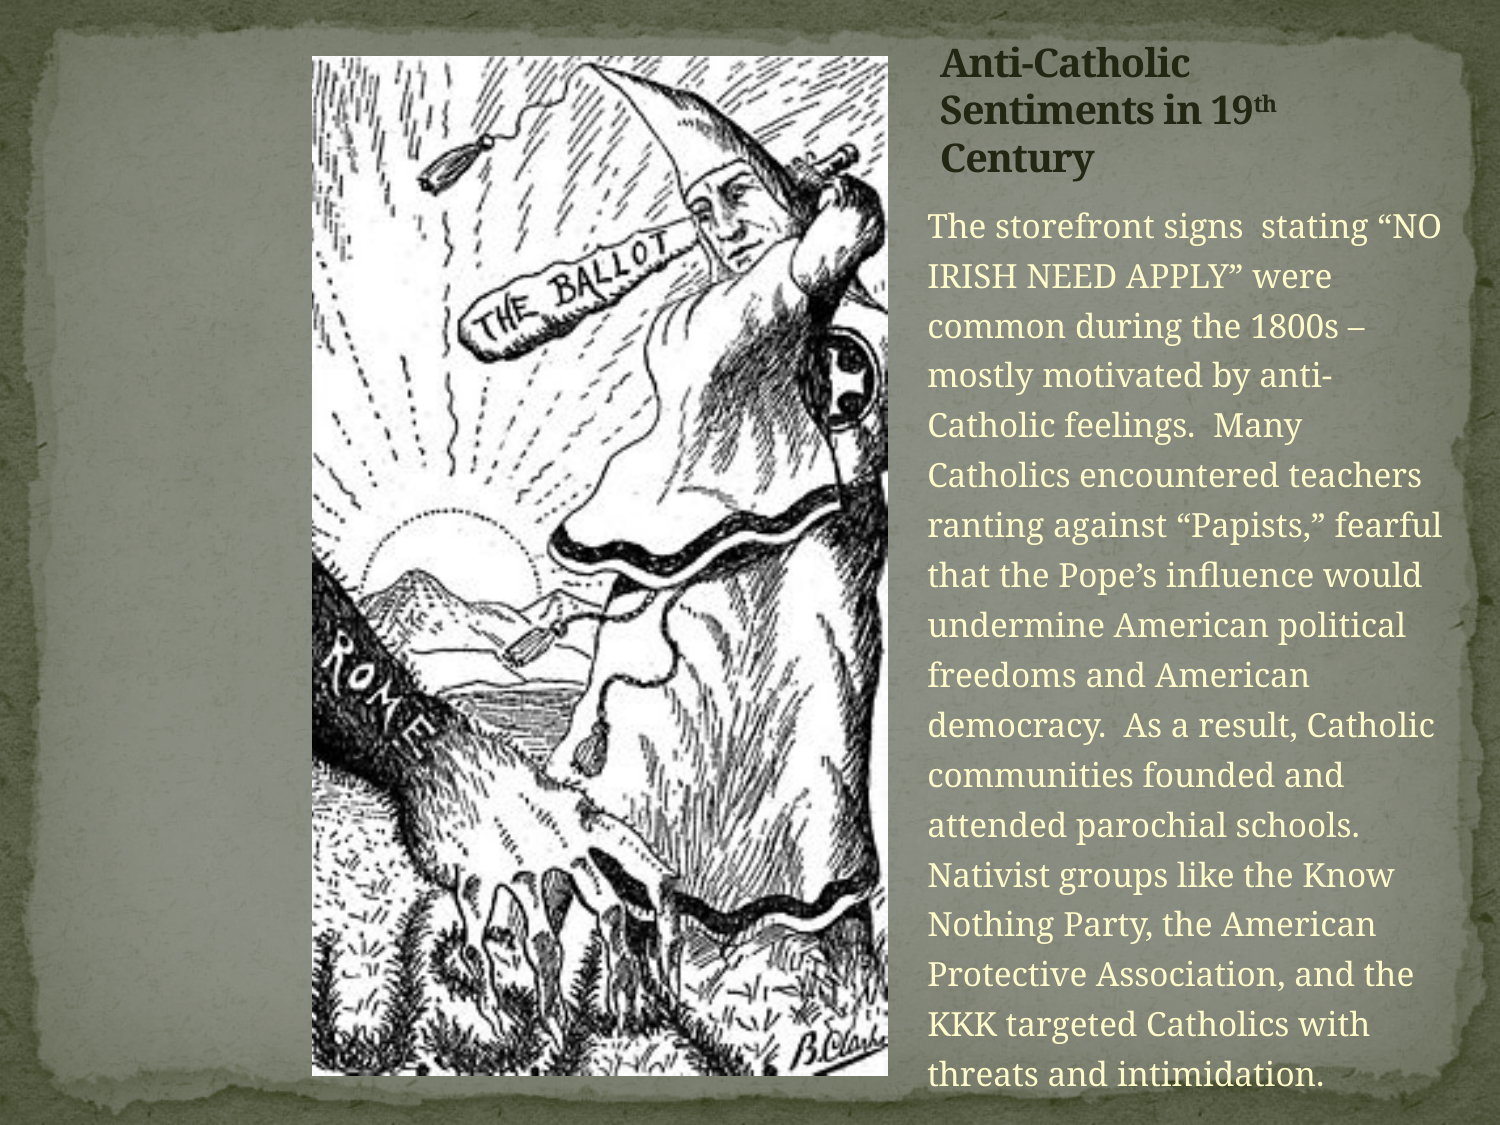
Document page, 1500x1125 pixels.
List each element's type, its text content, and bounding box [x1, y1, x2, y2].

list The storefront signs stating “NO IRISH NEED APPLY” were common during the 1800s – mostly motivated by anti-Catholic feelings. Many Catholics encountered teachers ranting against “Papists,” fearful that the Pope’s influence would undermine American political freedoms and American democracy. As a result, Catholic communities founded and attended parochial schools. Nativist groups like the Know Nothing Party, the American Protective Association, and the KKK targeted Catholics with threats and intimidation. [912, 187, 1463, 1075]
title Anti-Catholic Sentiments in 19th Century [924, 49, 1413, 188]
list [315, 59, 885, 1073]
